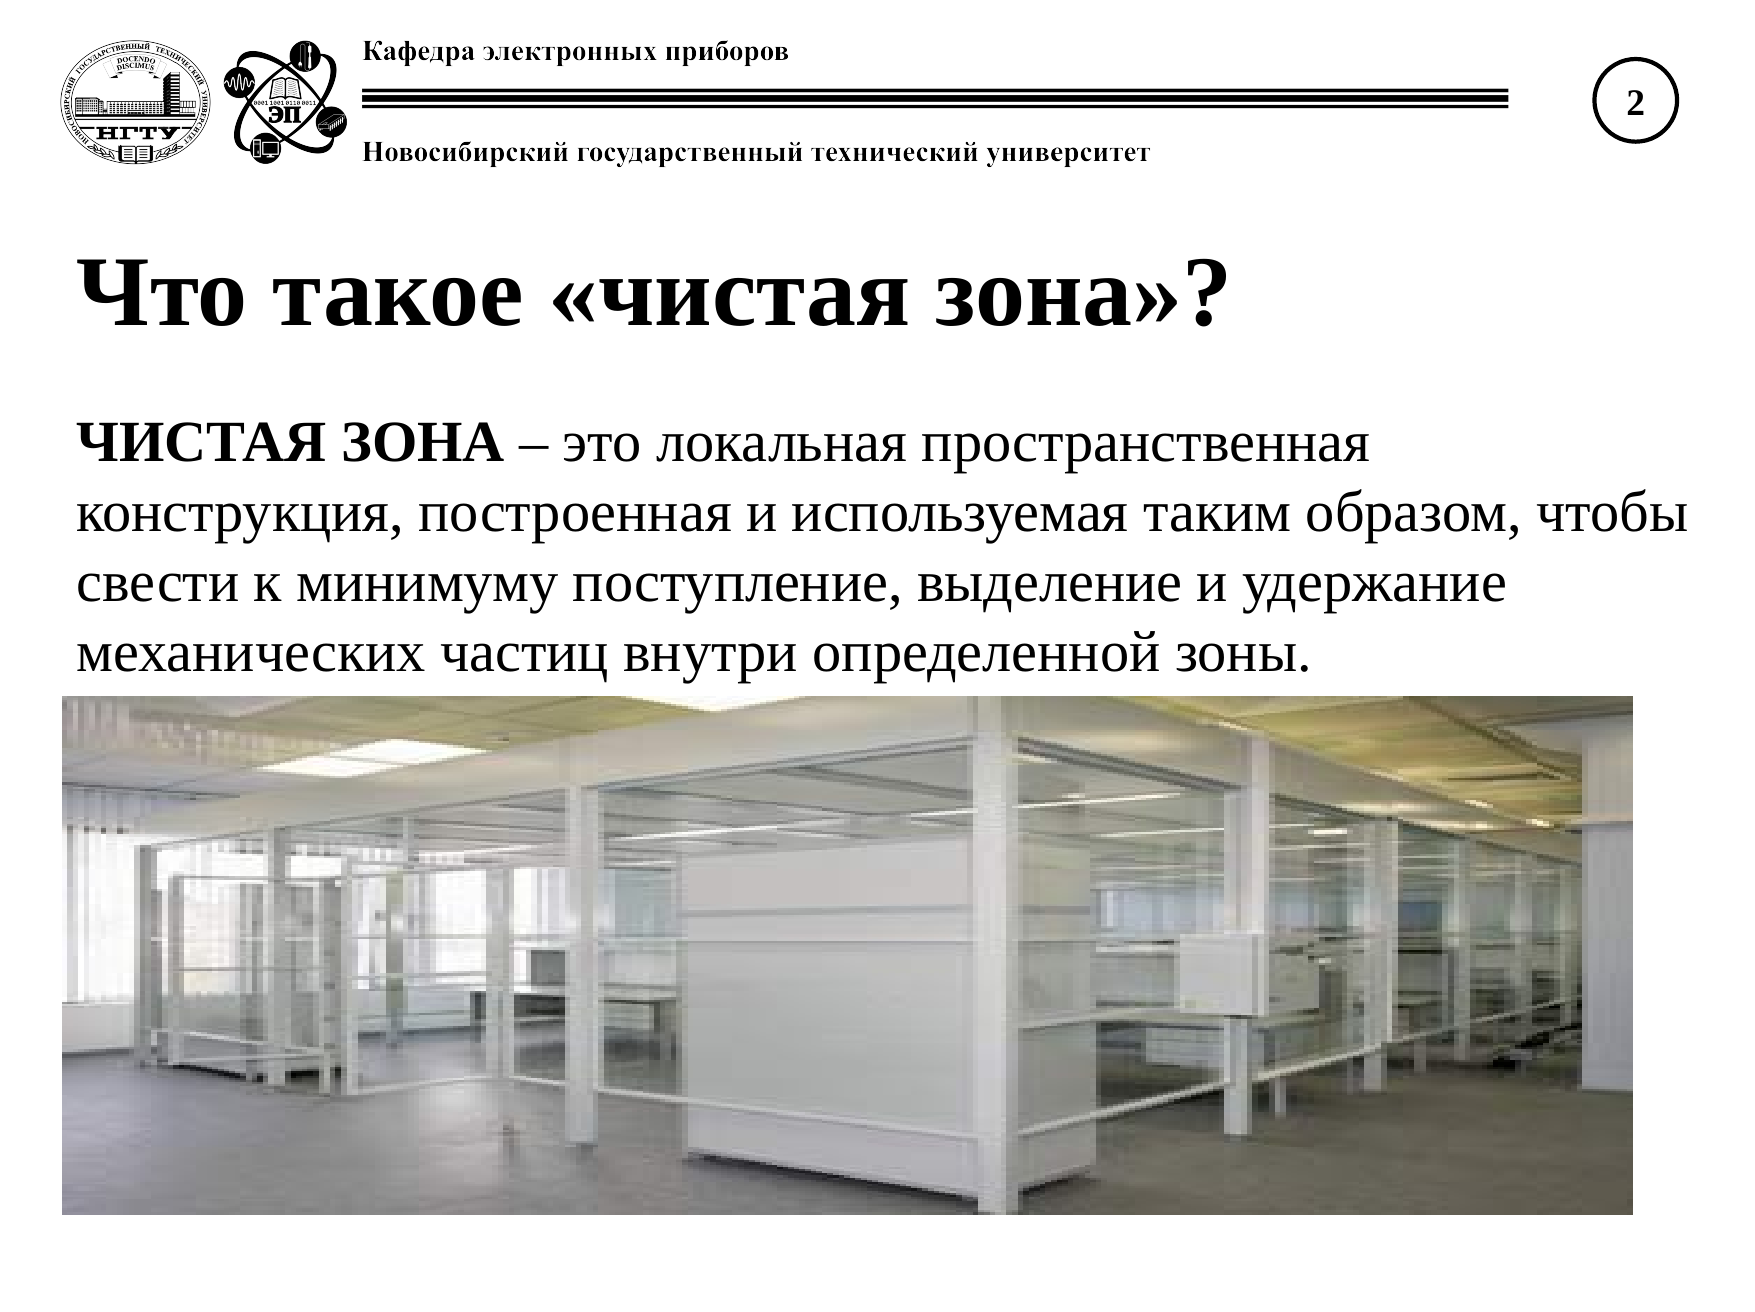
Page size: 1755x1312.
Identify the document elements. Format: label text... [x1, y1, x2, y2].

text_box 2 [1594, 58, 1678, 142]
text_box ЧИСТАЯ ЗОНА – это локальная пространственная конструкция, построенная и используемая таким образом, чтобы свести к минимуму поступление, выделение и удержание механических частиц внутри определенной зоны. [62, 395, 1716, 691]
text_box Что такое «чистая зона»? [62, 218, 1716, 354]
picture [0, 0, 1755, 1312]
